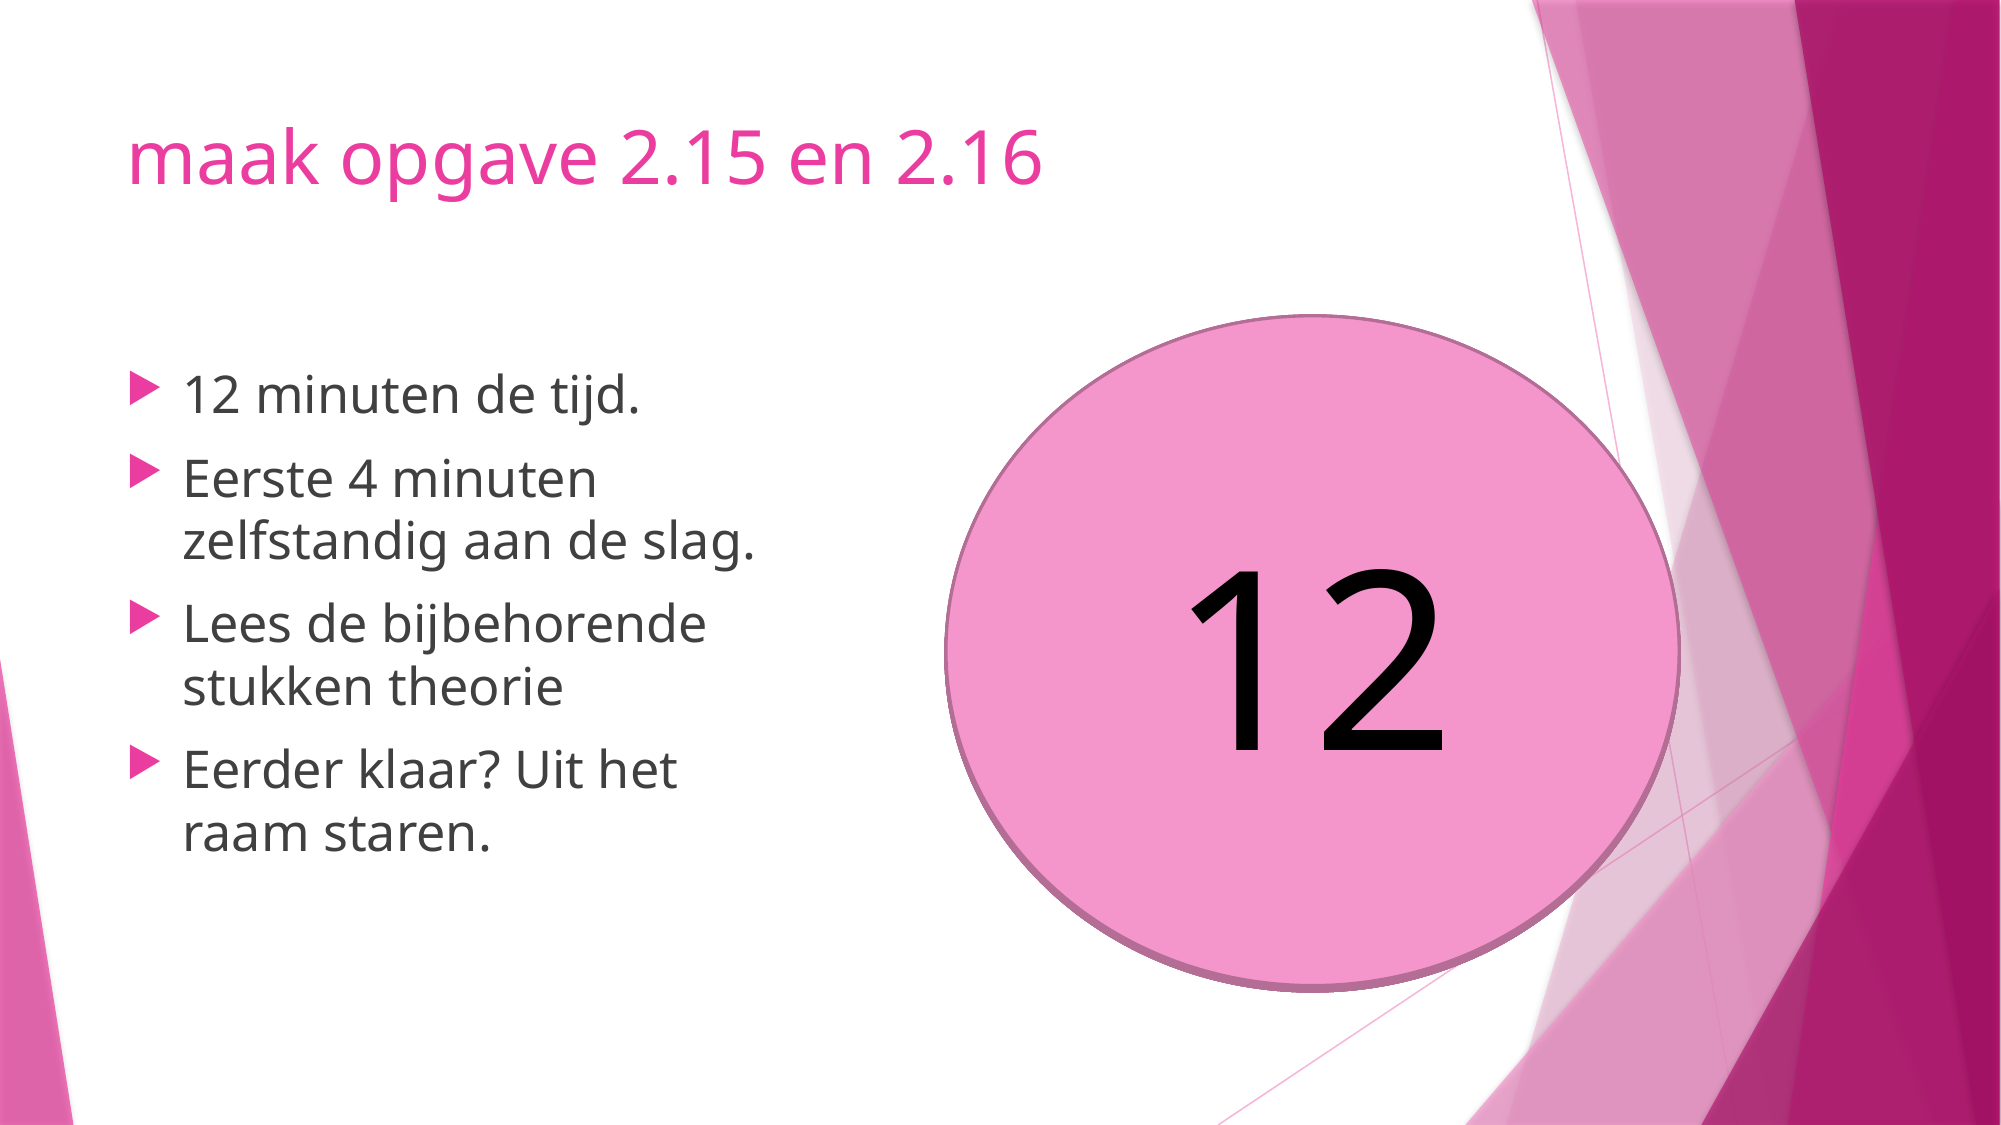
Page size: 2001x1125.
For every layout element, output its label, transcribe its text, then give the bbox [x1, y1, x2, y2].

text_box 12 [944, 314, 1681, 988]
list 12 minuten de tijd. Eerste 4 minuten zelfstandig aan de slag. Lees de bijbehorende stukken theorie Eerder klaar? Uit het raam staren. [111, 354, 774, 992]
title maak opgave 2.15 en 2.16 [111, 101, 1522, 319]
text_box 9 [958, 742, 1668, 990]
text_box 7 [961, 748, 1667, 993]
